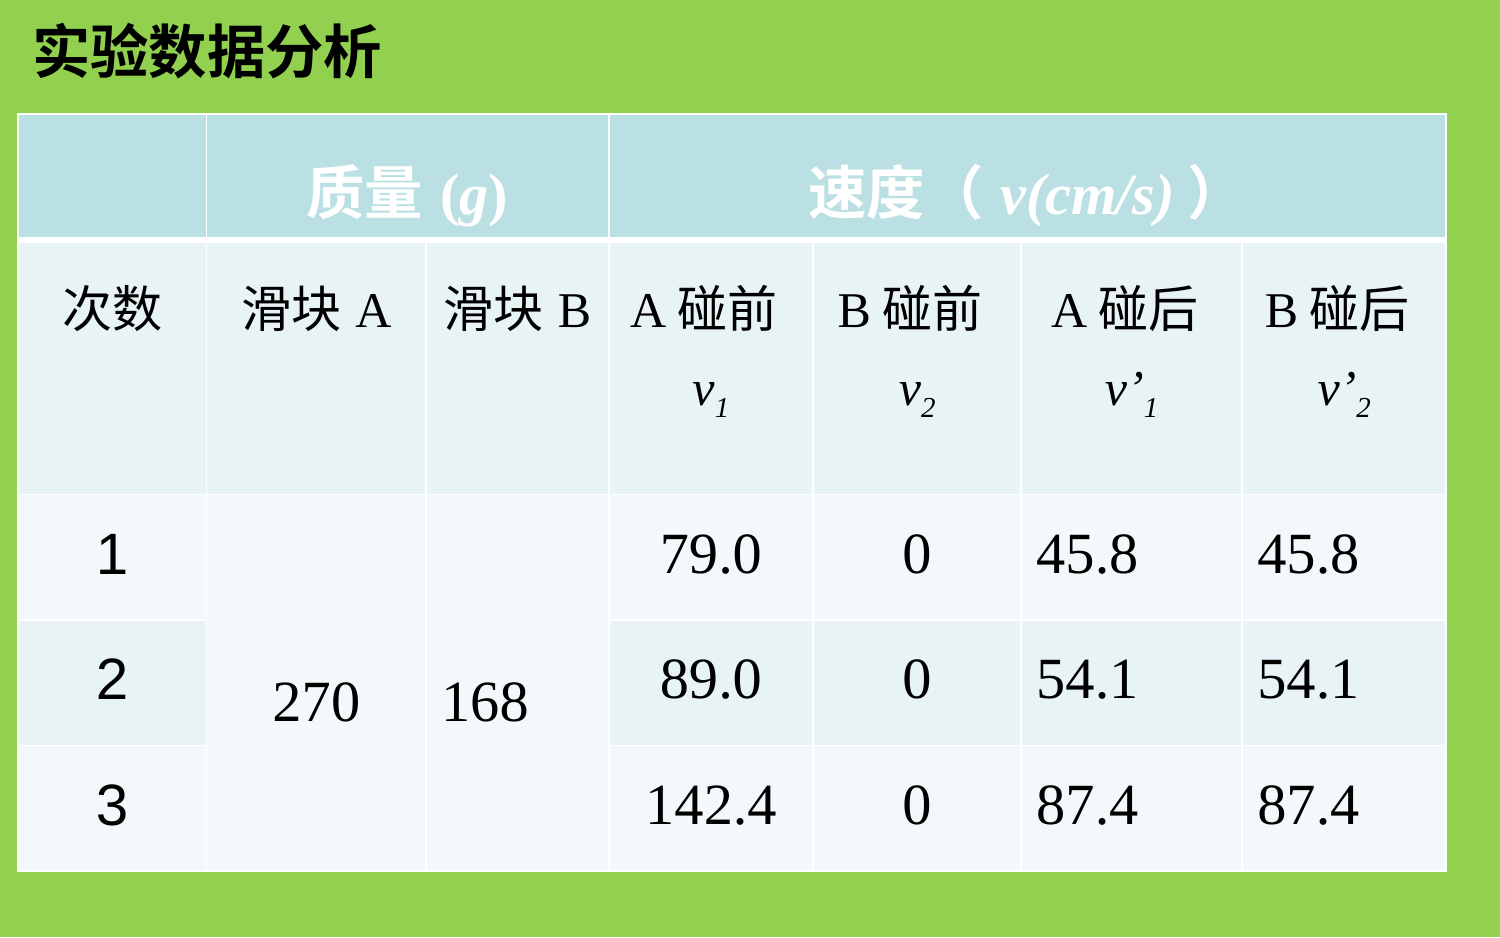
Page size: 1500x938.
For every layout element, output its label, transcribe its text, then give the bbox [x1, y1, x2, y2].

table_cell A碰前v1 [610, 243, 812, 494]
table_cell 89.0 [610, 621, 812, 745]
table_cell 168 [427, 495, 608, 870]
table_cell B碰后v’2 [1243, 243, 1445, 494]
table_header [19, 115, 206, 237]
table_cell B碰前v2 [814, 243, 1020, 494]
table_cell 次数 [19, 243, 206, 494]
table_cell 270 [207, 495, 425, 870]
table_cell 0 [814, 746, 1020, 870]
table_cell 79.0 [610, 495, 812, 619]
table_cell 滑块A [207, 243, 425, 494]
table_cell 54.1 [1243, 621, 1445, 745]
table_cell 1 [19, 495, 206, 619]
table_cell 滑块B [427, 243, 608, 494]
table_header 速度（v(cm/s)） [610, 115, 1445, 237]
table_cell 54.1 [1022, 621, 1241, 745]
table_cell 0 [814, 495, 1020, 619]
text_box 实验数据分析 [17, 7, 768, 93]
table_header 质量(g) [207, 115, 608, 237]
table_cell 45.8 [1022, 495, 1241, 619]
table_cell 0 [814, 621, 1020, 745]
table_cell A碰后v’1 [1022, 243, 1241, 494]
table_cell 87.4 [1243, 746, 1445, 870]
table_cell 2 [19, 621, 206, 745]
table_cell 45.8 [1243, 495, 1445, 619]
table_cell 142.4 [610, 746, 812, 870]
table_cell 3 [19, 746, 206, 870]
table_cell 87.4 [1022, 746, 1241, 870]
